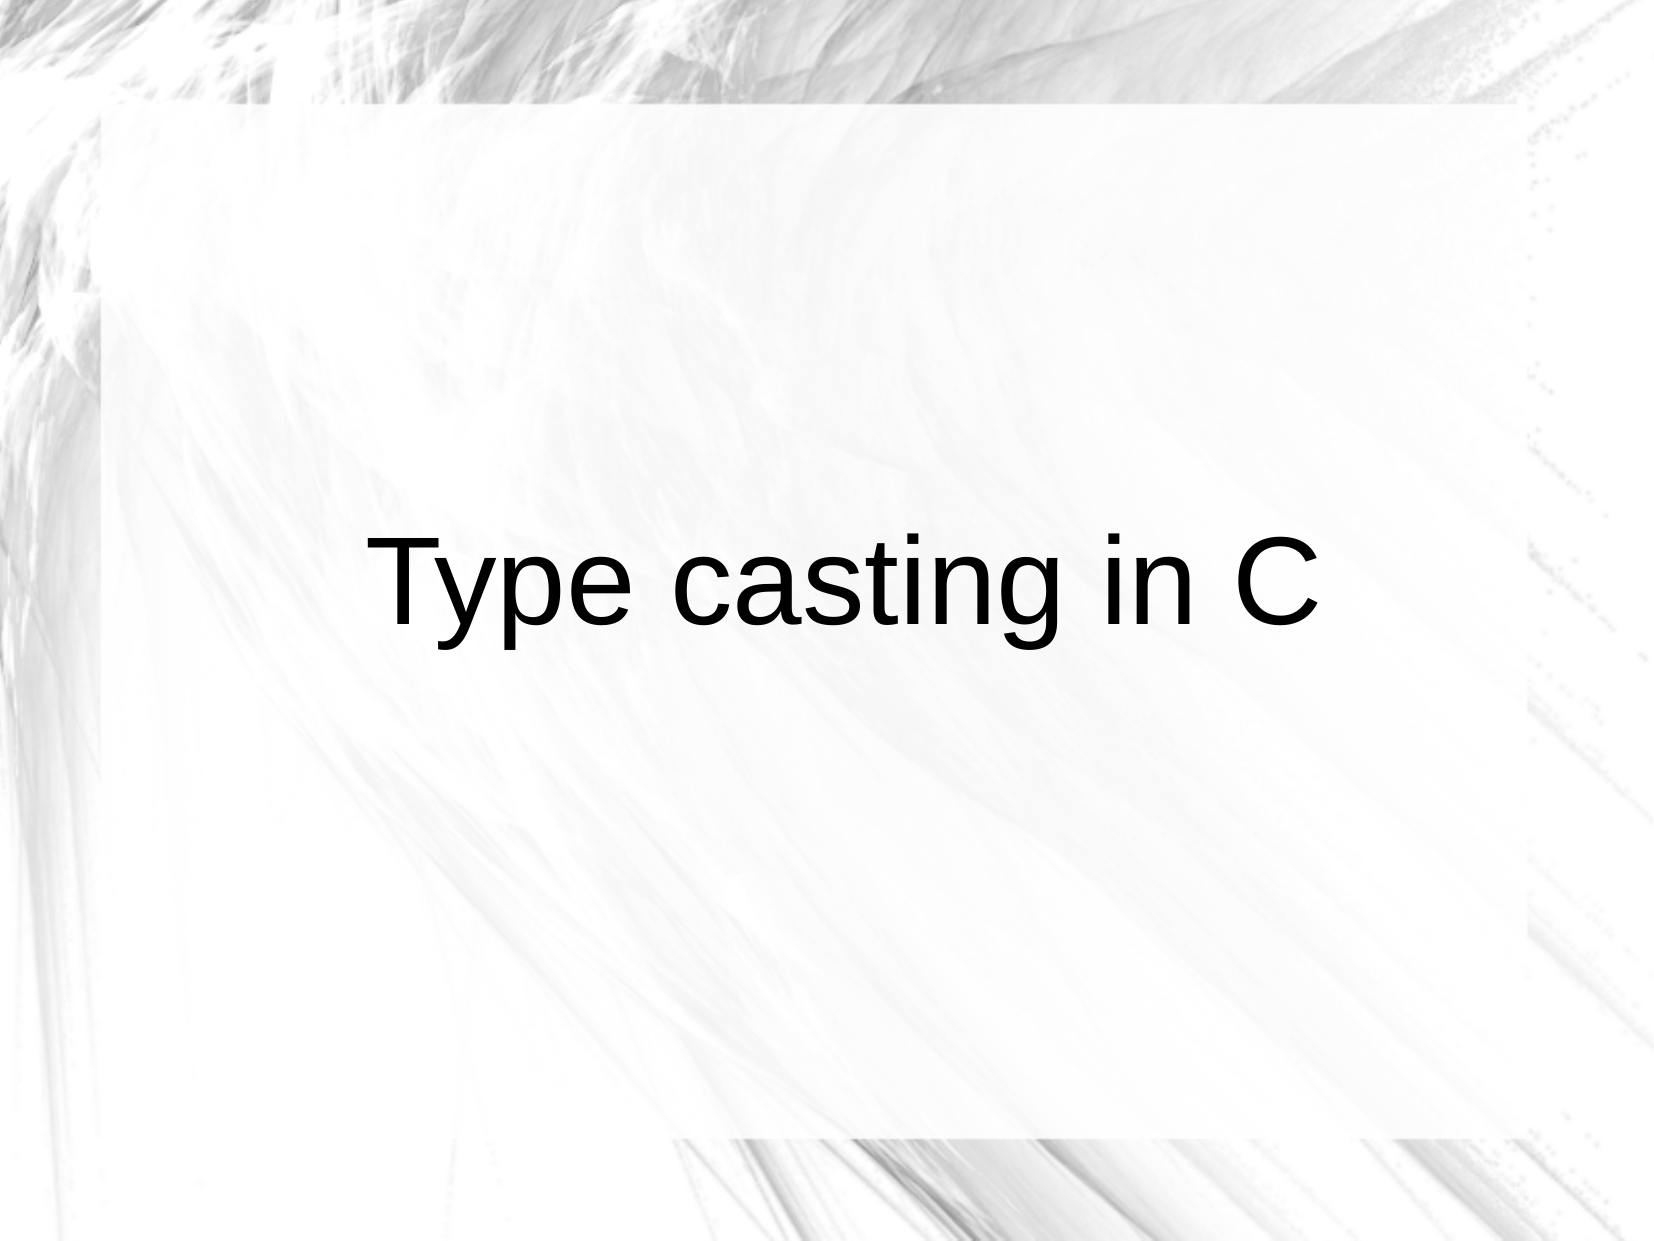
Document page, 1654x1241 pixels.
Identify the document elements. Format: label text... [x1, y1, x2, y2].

picture [0, 0, 1654, 1241]
list Type casting in C [118, 319, 1571, 1109]
